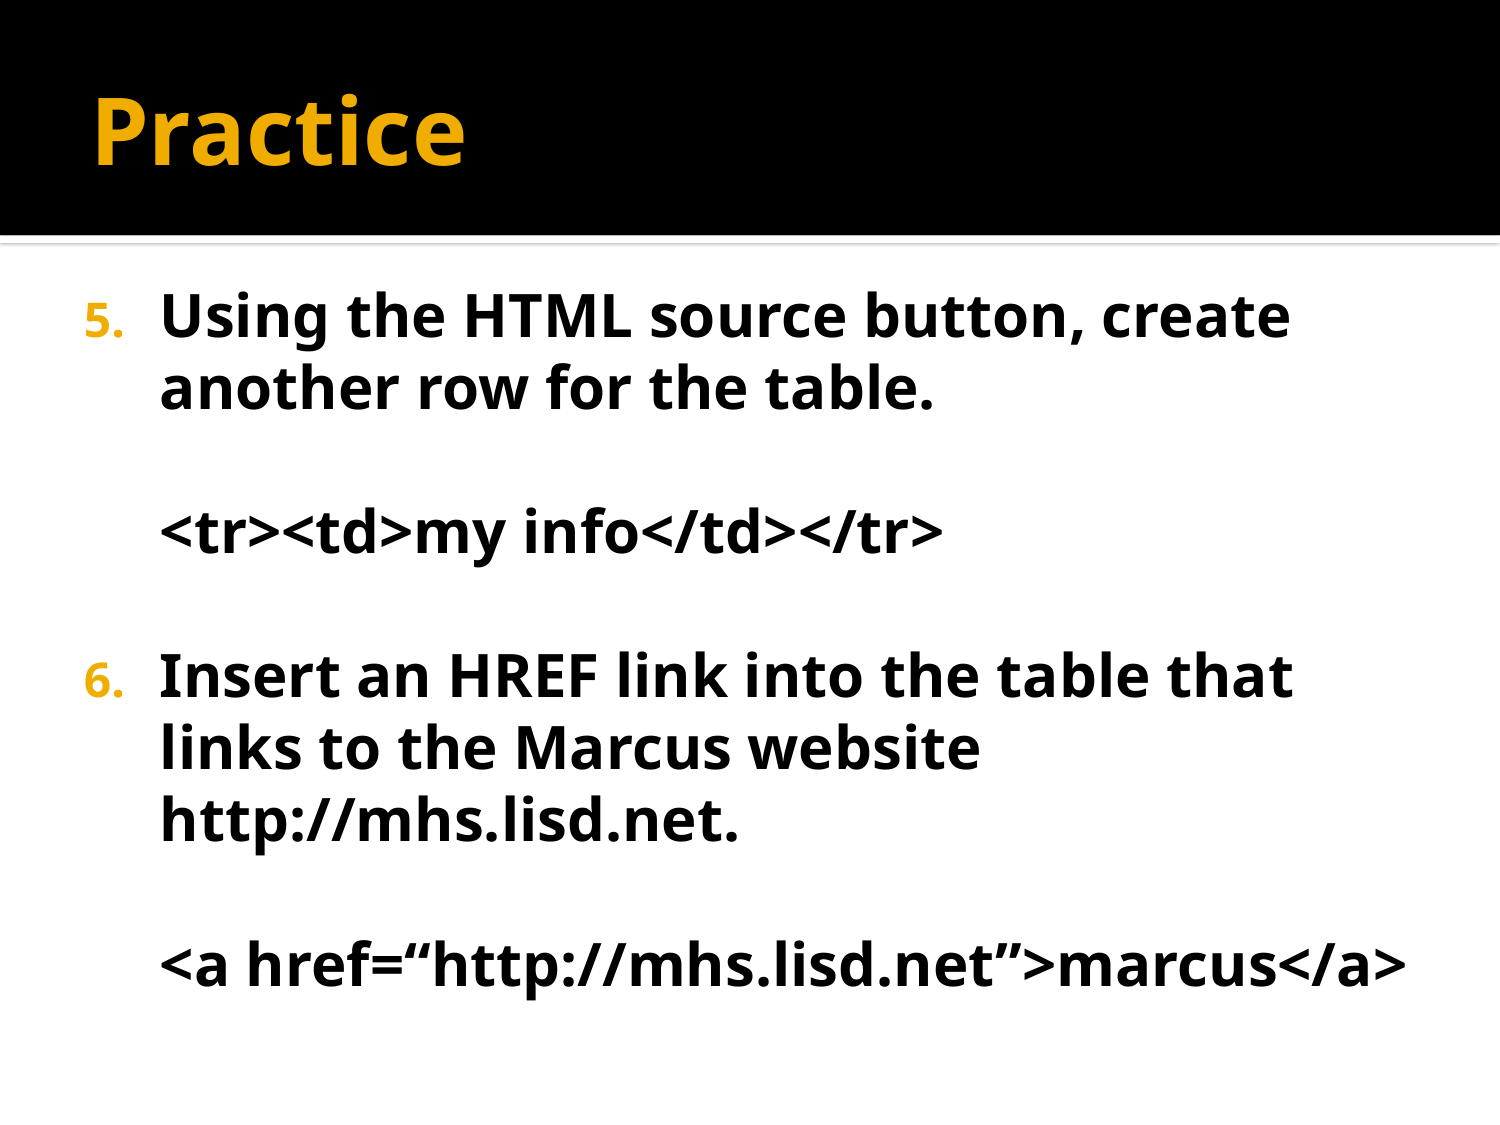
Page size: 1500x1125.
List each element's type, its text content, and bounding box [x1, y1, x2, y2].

title Practice [75, 25, 1425, 231]
list Using the HTML source button, create another row for the table. <tr><td>my info</td></tr> Insert an HREF link into the table that links to the Marcus website http://mhs.lisd.net. <a href=“http://mhs.lisd.net”>marcus</a> [75, 262, 1425, 1088]
